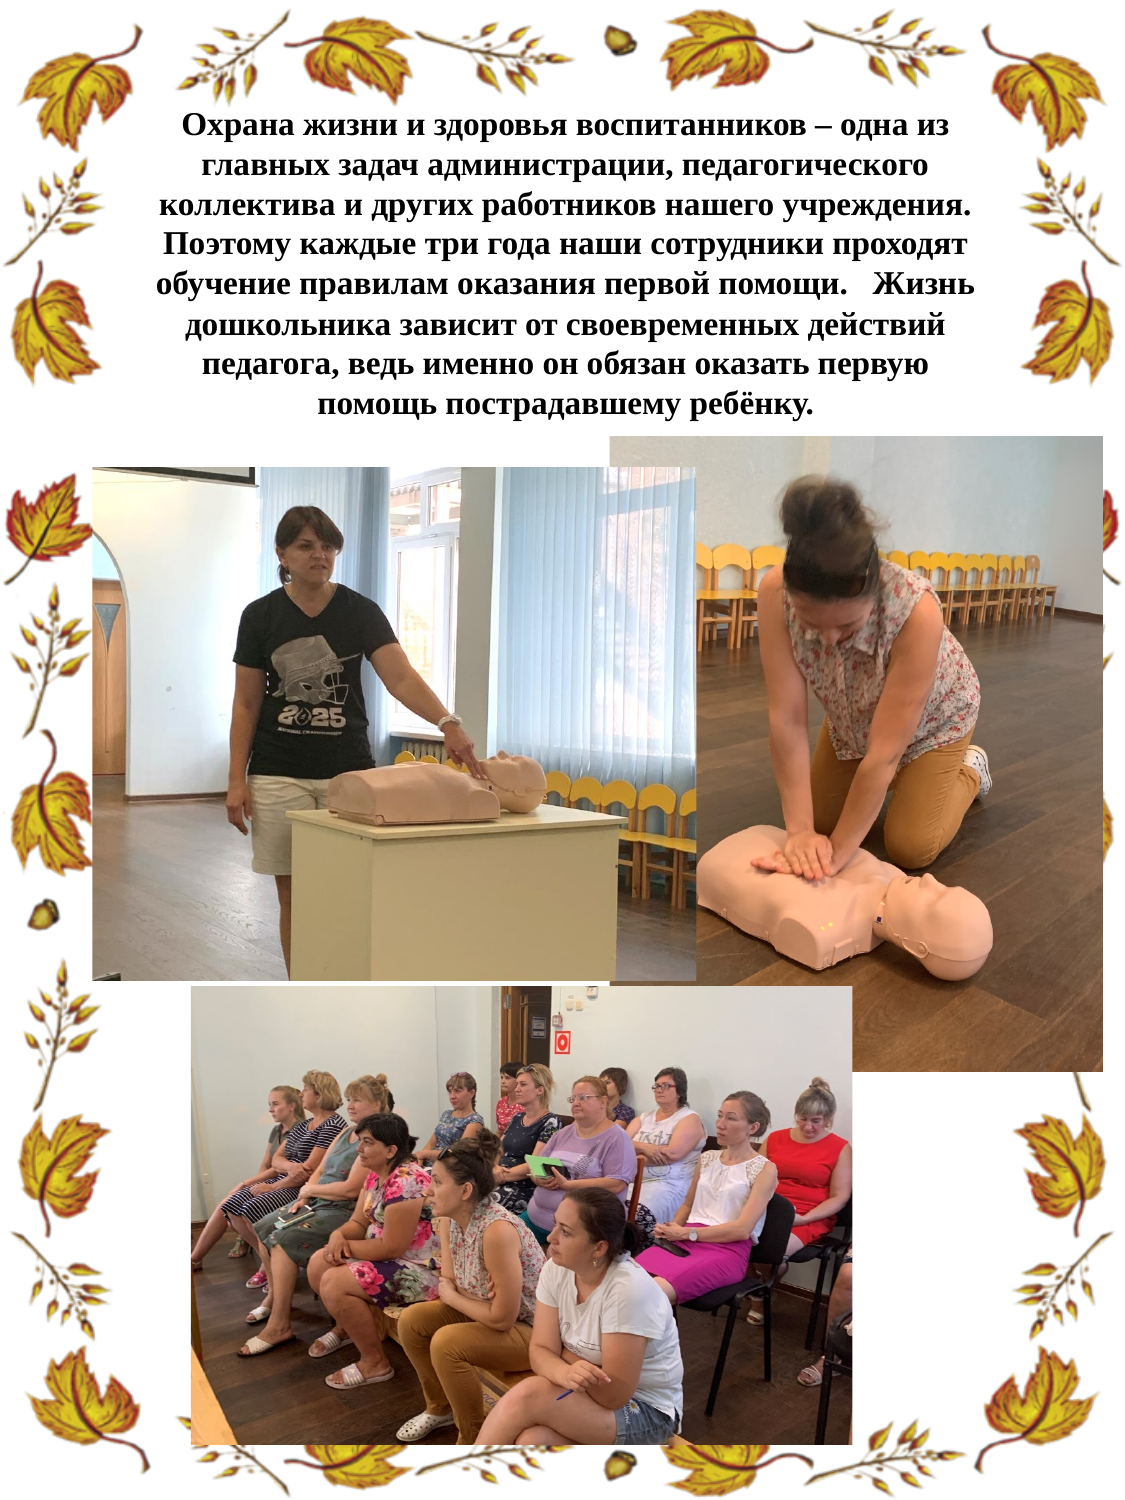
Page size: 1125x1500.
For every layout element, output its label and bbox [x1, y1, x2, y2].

text_box [0, 0, 1125, 1500]
